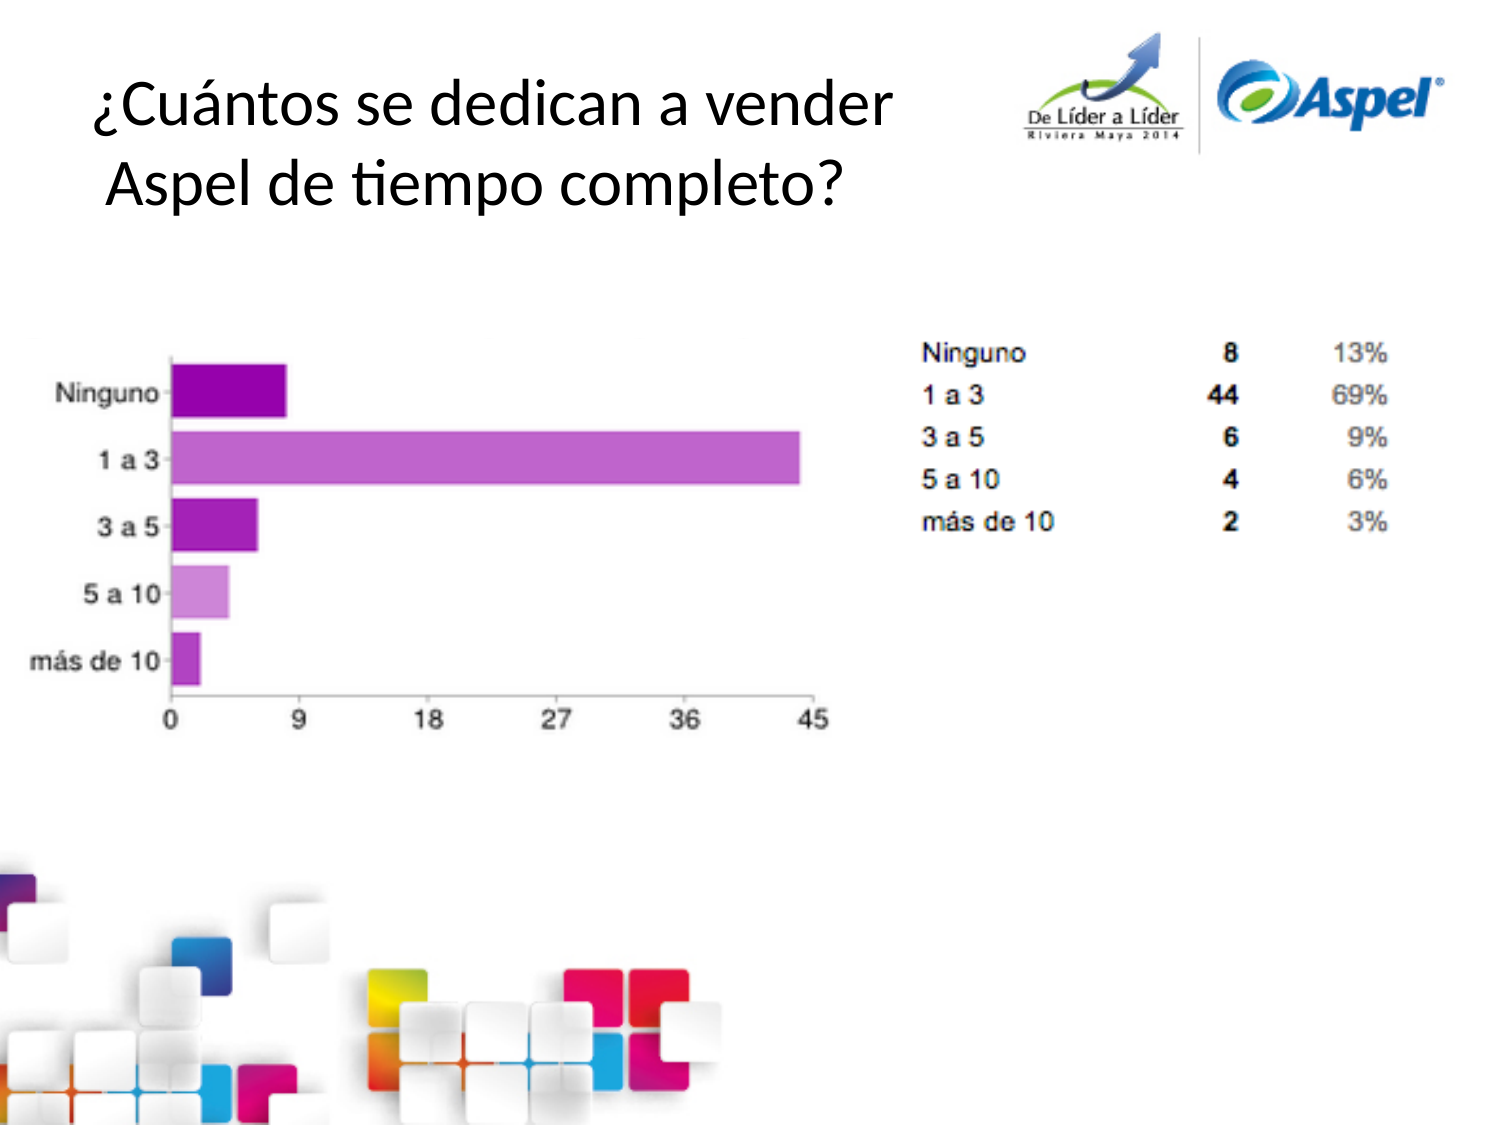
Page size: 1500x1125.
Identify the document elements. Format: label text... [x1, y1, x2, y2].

picture [0, 0, 1500, 337]
picture [0, 781, 1500, 1125]
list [0, 337, 1500, 781]
title ¿Cuántos se dedican a vender Aspel de tiempo completo? [75, 45, 1425, 233]
